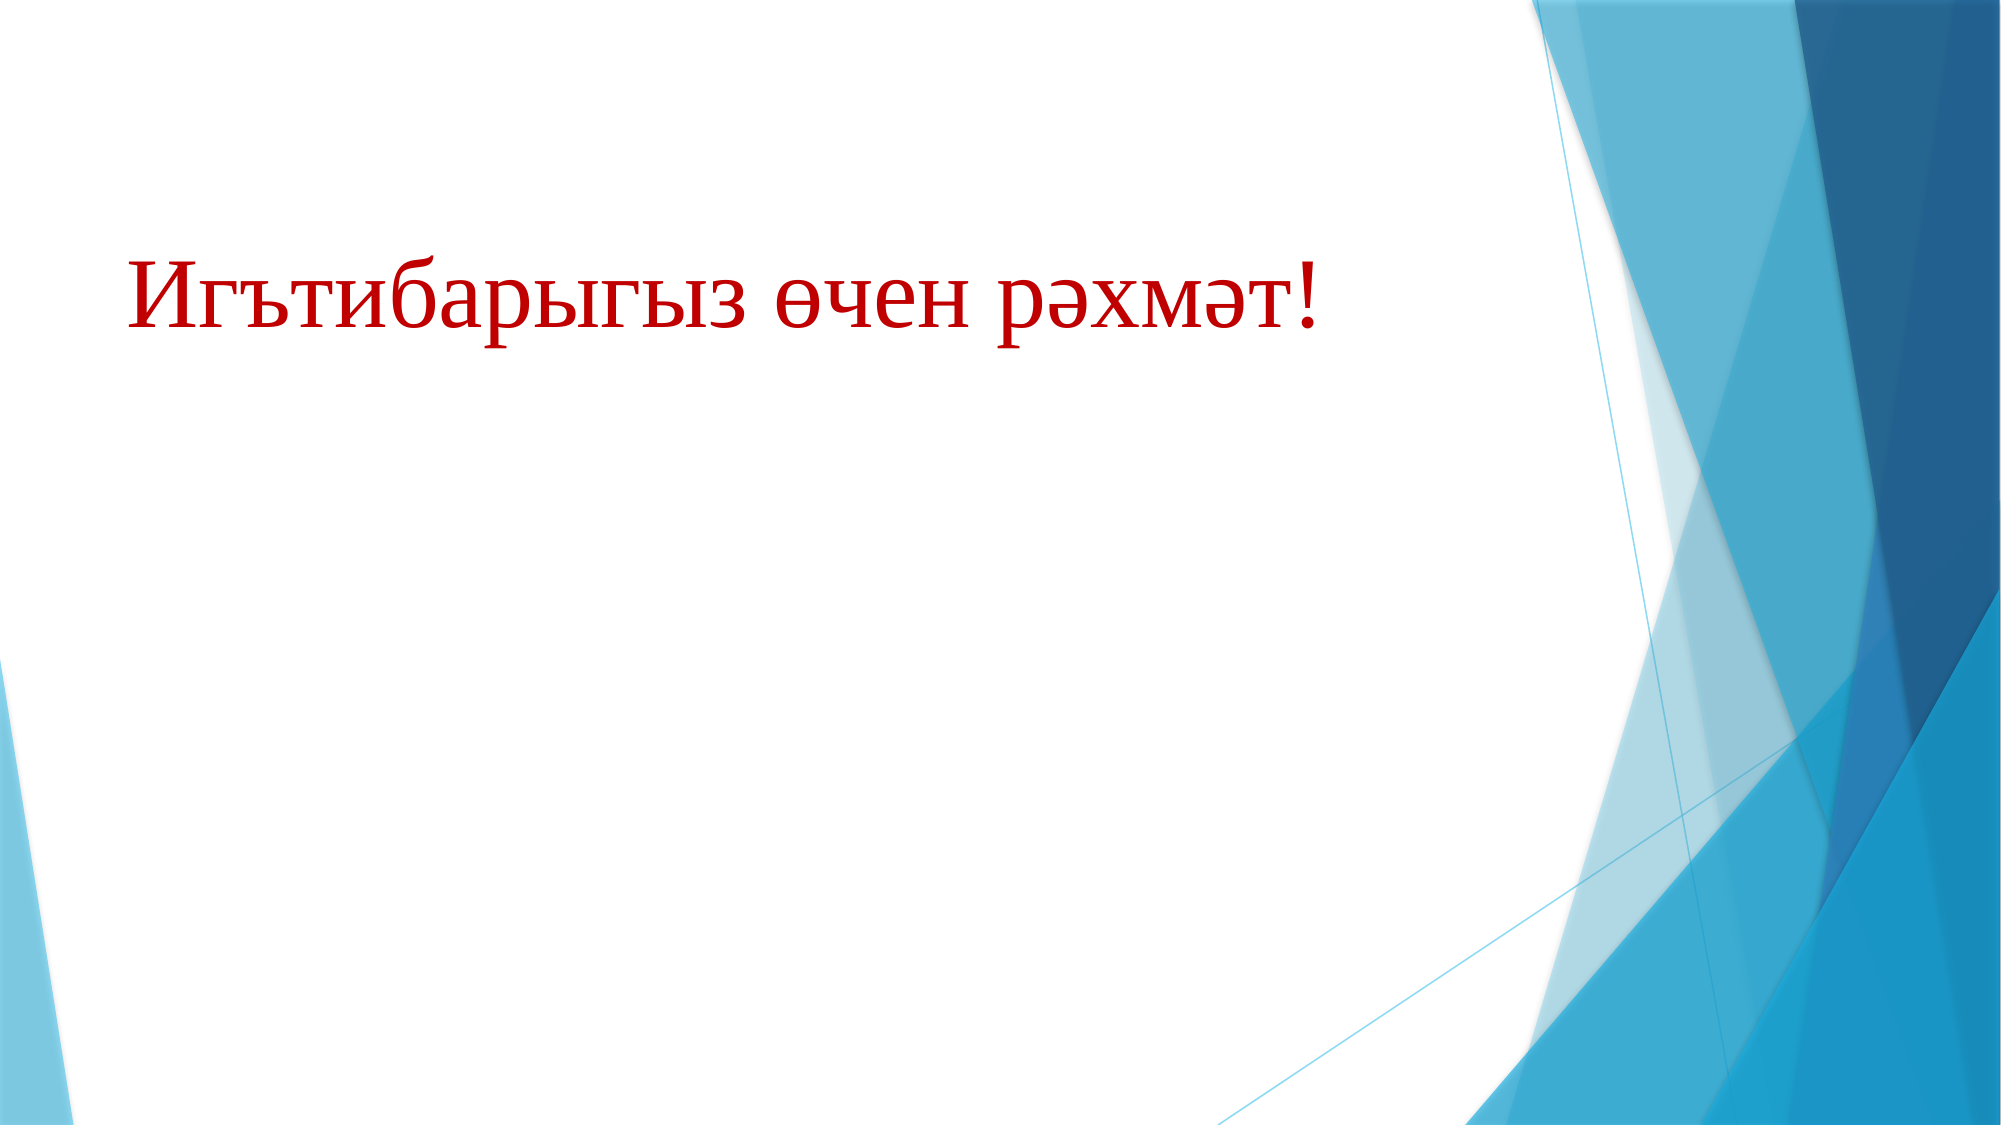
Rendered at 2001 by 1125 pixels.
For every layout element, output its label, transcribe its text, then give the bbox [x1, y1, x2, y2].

title Игътибарыгыз өчен рәхмәт! [111, 219, 1522, 480]
